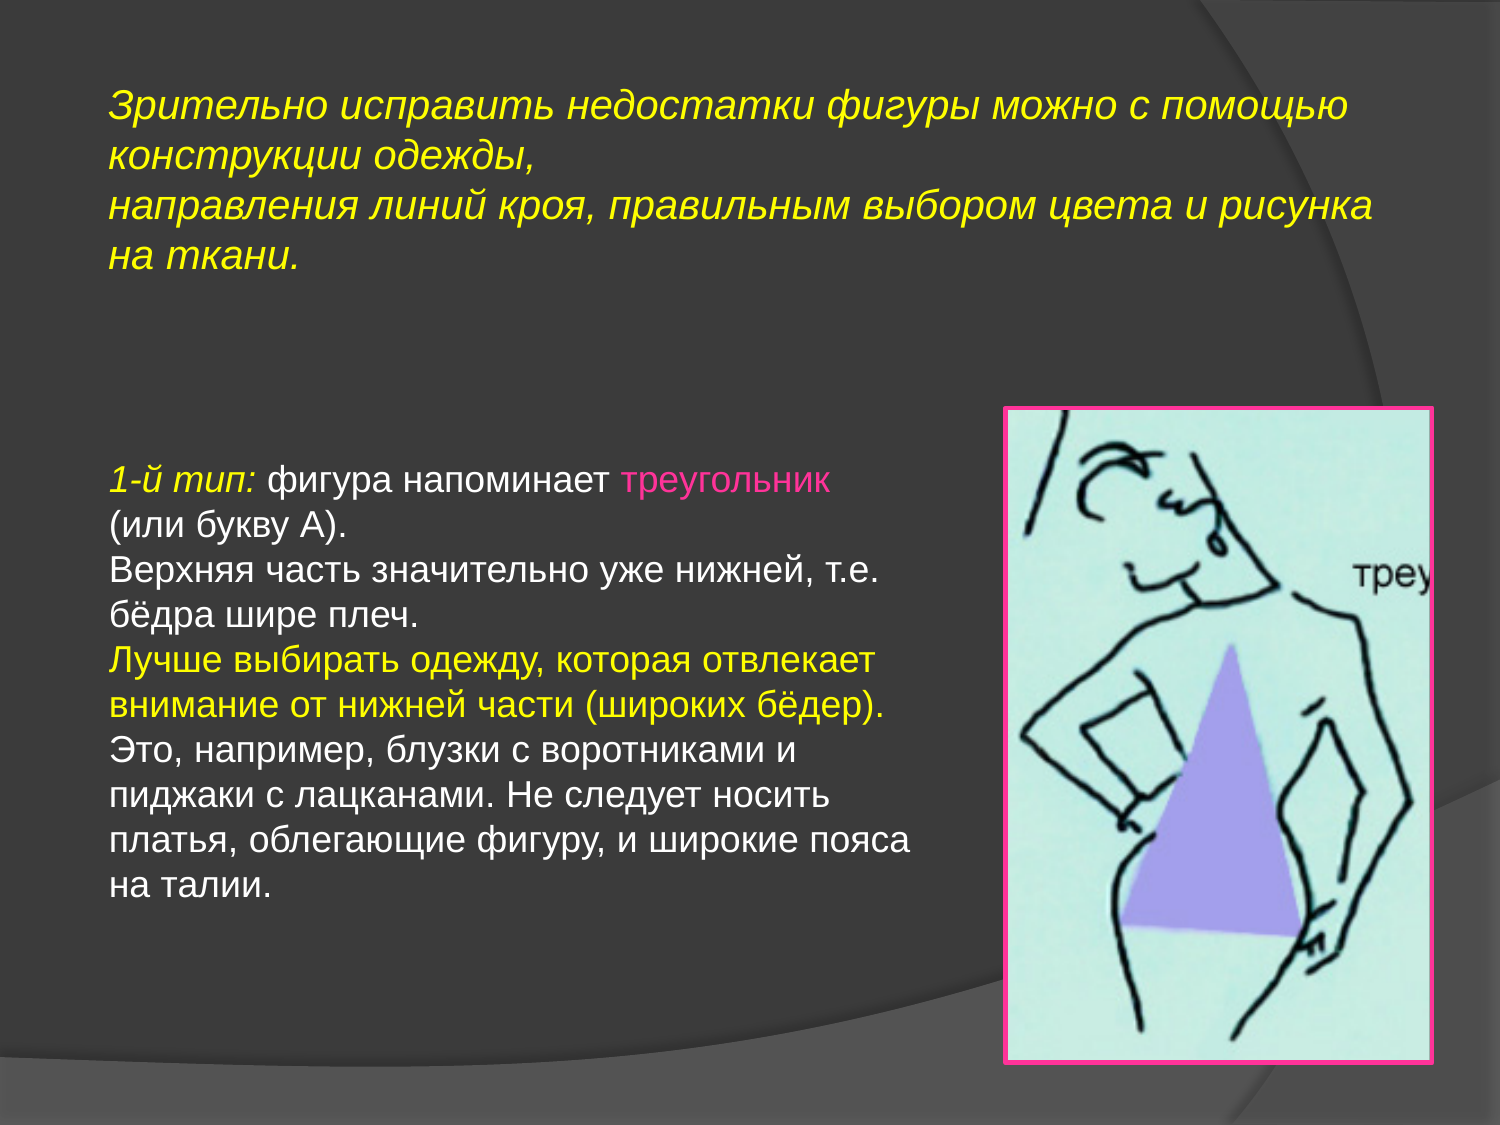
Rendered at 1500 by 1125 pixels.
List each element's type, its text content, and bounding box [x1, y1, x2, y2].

picture [1007, 409, 1430, 1061]
text_box 1-й тип: фигура напоминает треугольник (или букву А). Верхняя часть значительно уже нижней, т.е. бёдра шире плеч. Лучше выбирать одежду, которая отвлекает внимание от нижней части (широких бёдер). Это, например, блузки с воротниками и пиджаки с лацканами. Не следует носить платья, облегающие фигуру, и широкие пояса на талии. [93, 377, 926, 913]
text_box Зрительно исправить недостатки фигуры можно с помощью конструкции одежды, направления линий кроя, правильным выбором цвета и рисунка на ткани. [93, 70, 1430, 286]
